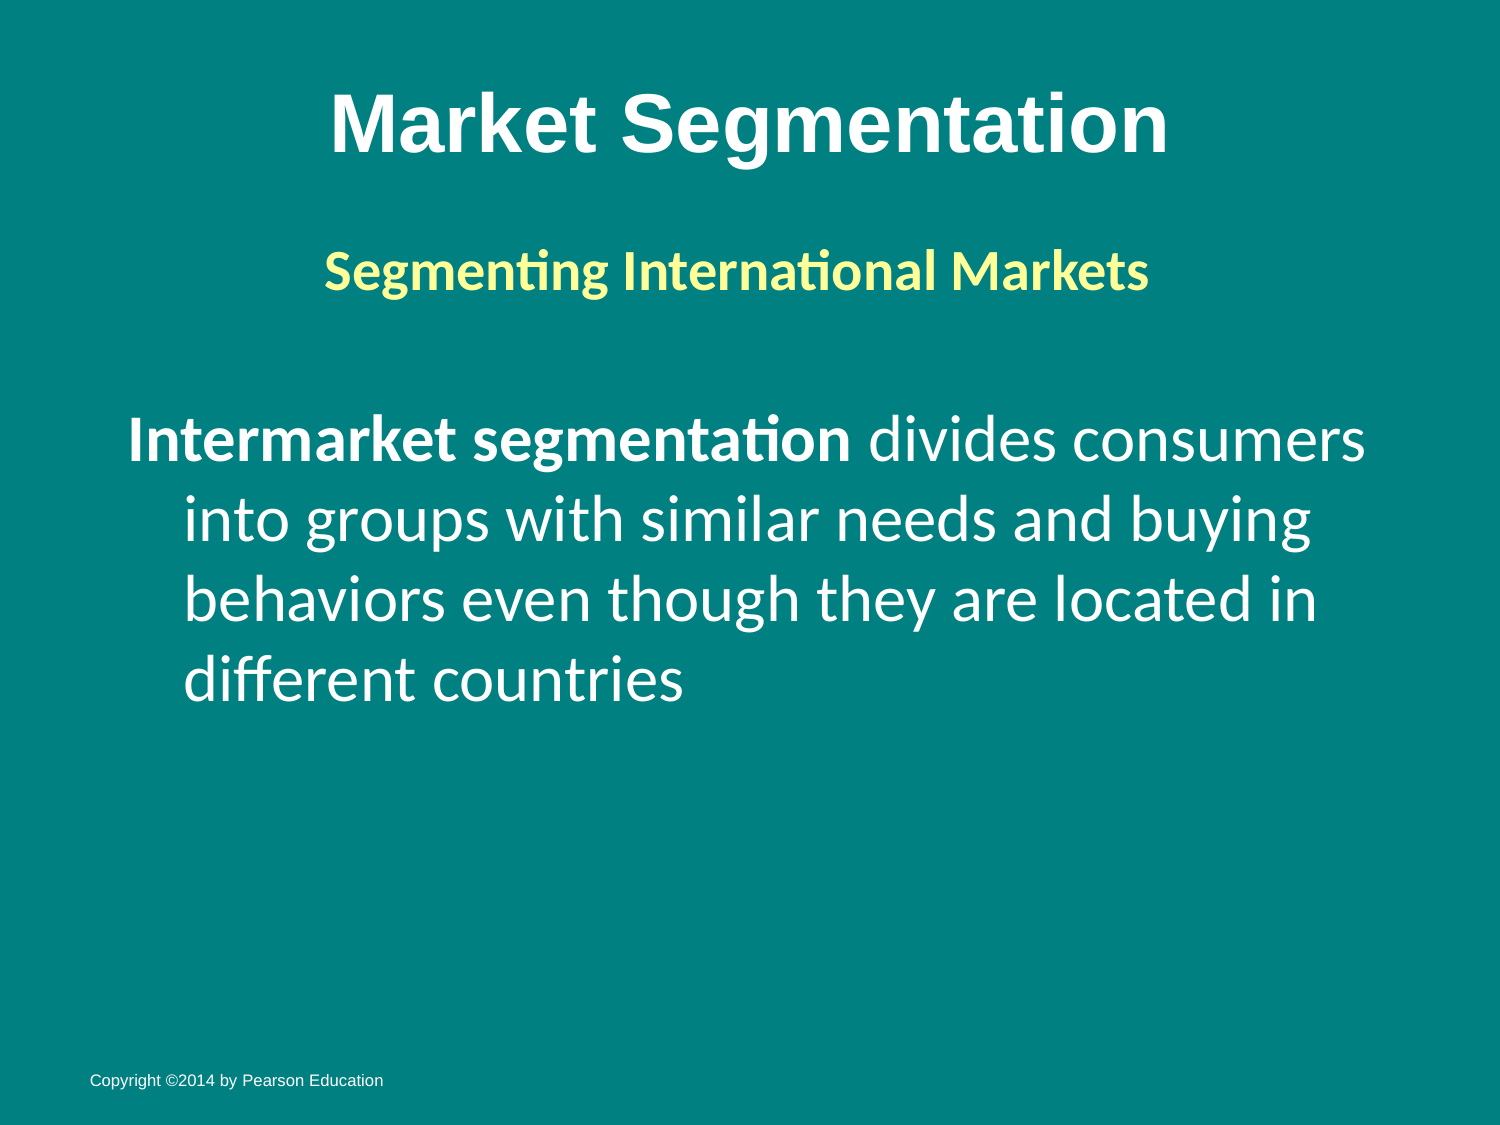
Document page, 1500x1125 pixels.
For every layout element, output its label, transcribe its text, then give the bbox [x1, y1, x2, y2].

list Segmenting International Markets [149, 224, 1326, 288]
title Market Segmentation [112, 37, 1388, 226]
list Intermarket segmentation divides consumers into groups with similar needs and buying behaviors even though they are located in different countries [112, 387, 1388, 1063]
text_box Copyright ©2014 by Pearson Education [74, 1062, 825, 1098]
